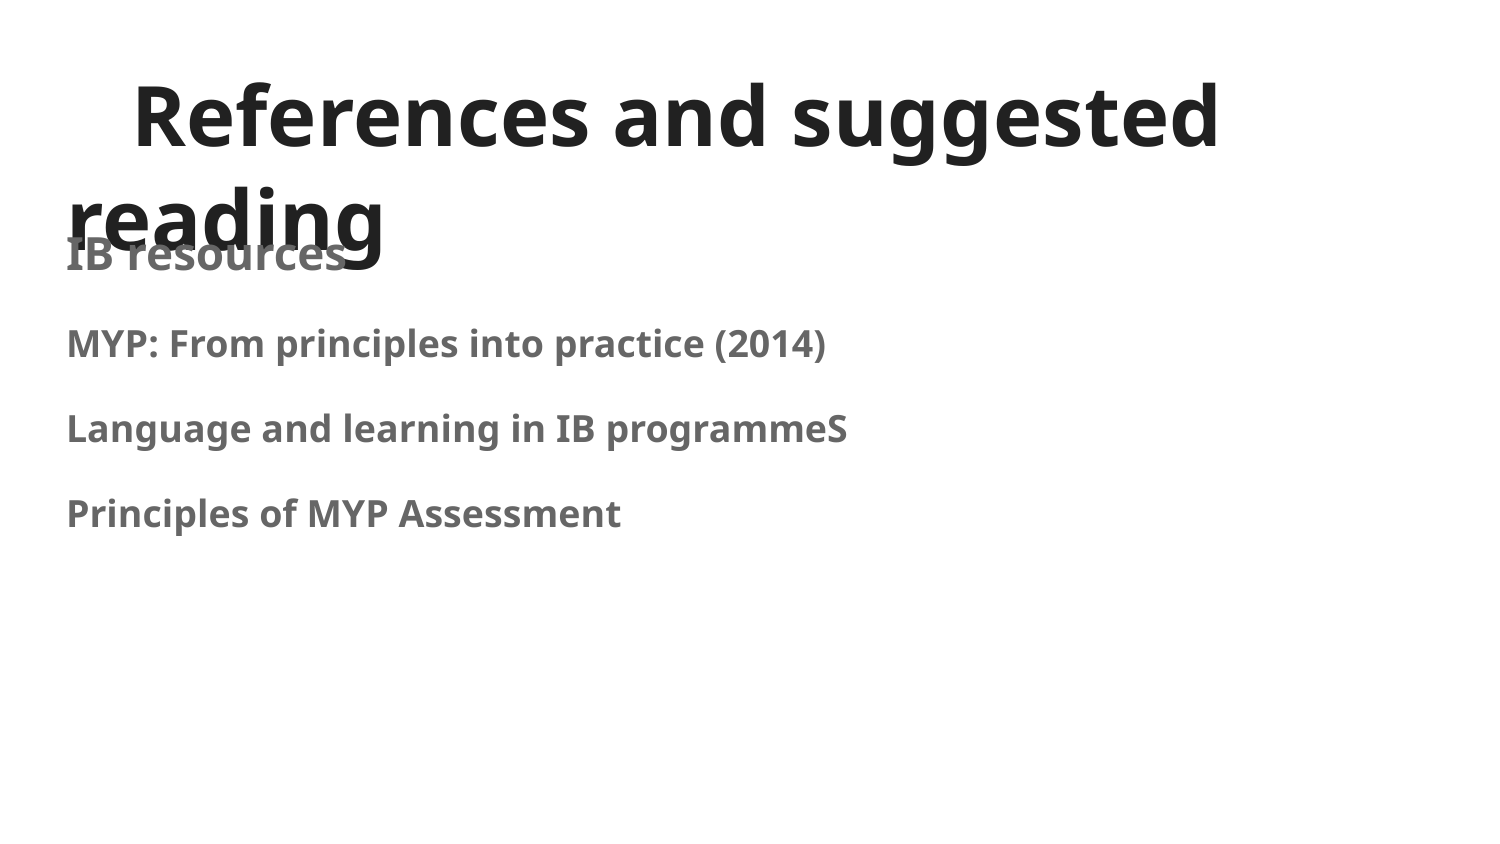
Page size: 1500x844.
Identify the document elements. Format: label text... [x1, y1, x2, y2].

list IB resources MYP: From principles into practice (2014) Language and learning in IB programmeS Principles of MYP Assessment [51, 201, 1449, 750]
title References and suggested reading [51, 48, 1449, 180]
